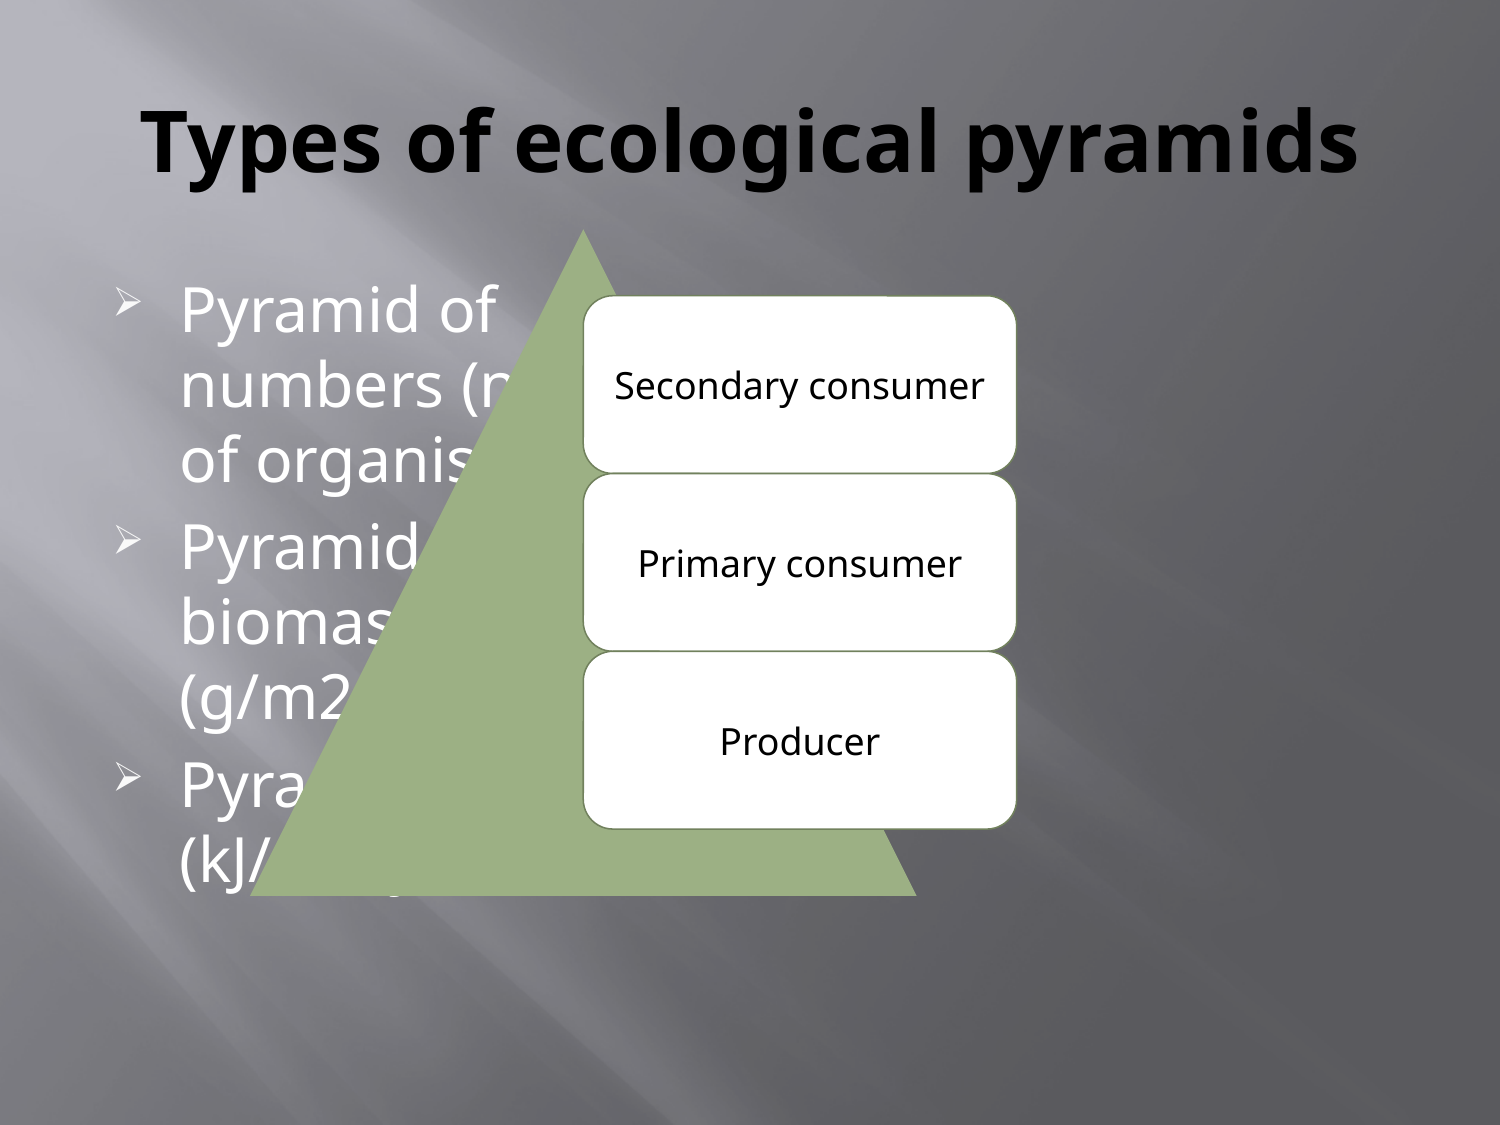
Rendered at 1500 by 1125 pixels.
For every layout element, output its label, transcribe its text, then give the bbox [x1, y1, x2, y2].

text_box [249, 228, 1341, 897]
title Types of ecological pyramids [75, 45, 1425, 233]
list Pyramid of numbers (number of organisms) Pyramid of biomass (g/m2/year) Pyramid of energy (kJ/m2/year) [75, 262, 738, 1005]
